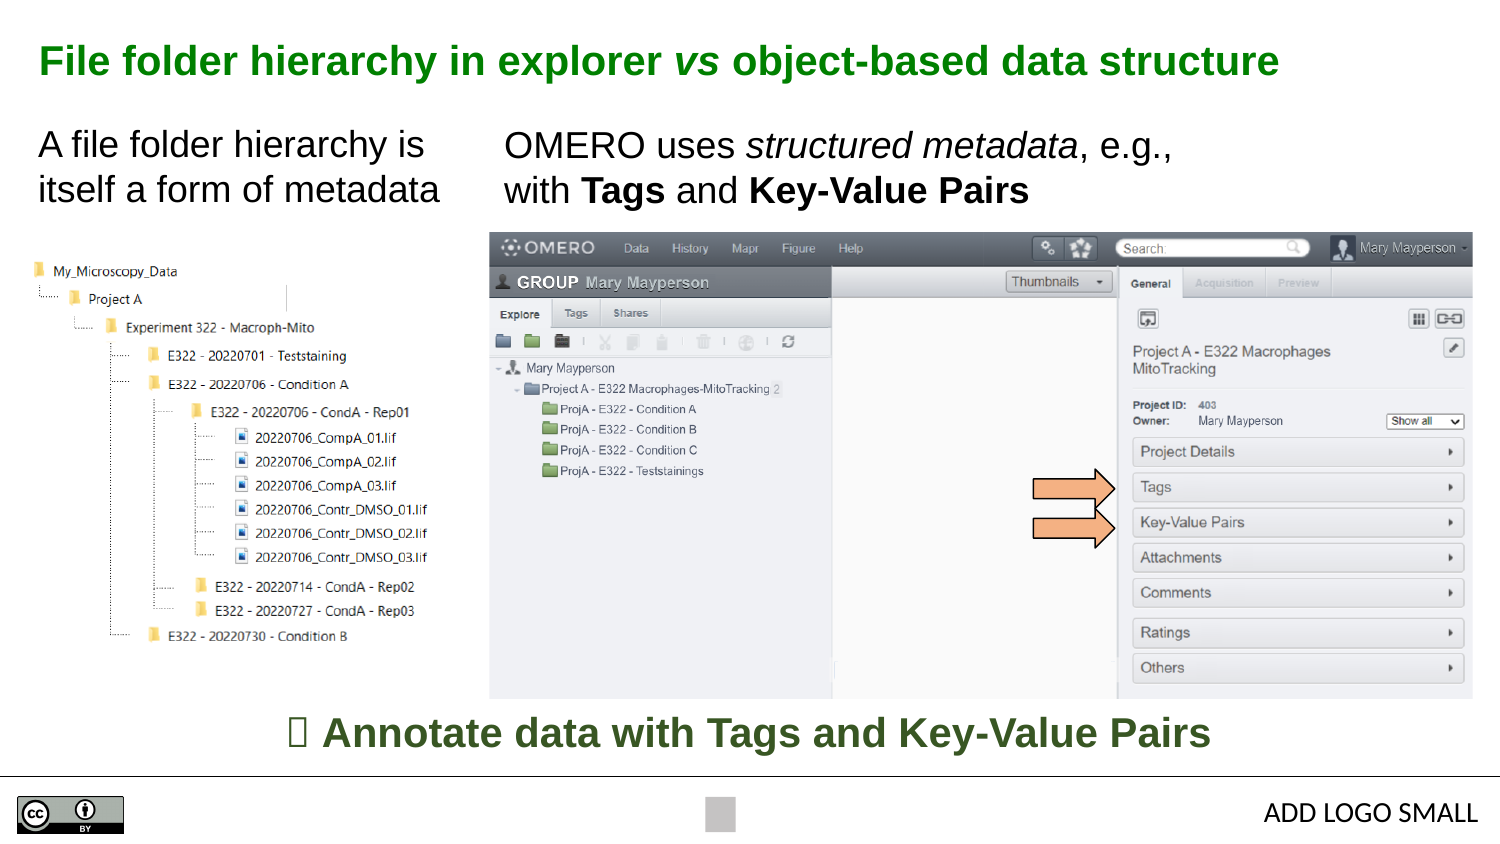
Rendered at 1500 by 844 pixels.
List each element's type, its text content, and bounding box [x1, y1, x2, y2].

text_box  Annotate data with Tags and Key-Value Pairs [29, 698, 1468, 764]
text_box [705, 796, 736, 833]
text_box File folder hierarchy in explorer vs object-based data structure [24, 26, 1395, 75]
text_box A file folder hierarchy is itself a form of metadata [23, 113, 456, 218]
picture [27, 254, 460, 648]
picture [17, 796, 124, 834]
text_box OMERO uses structured metadata, e.g., with Tags and Key-Value Pairs [489, 113, 1230, 218]
picture [489, 232, 1473, 699]
